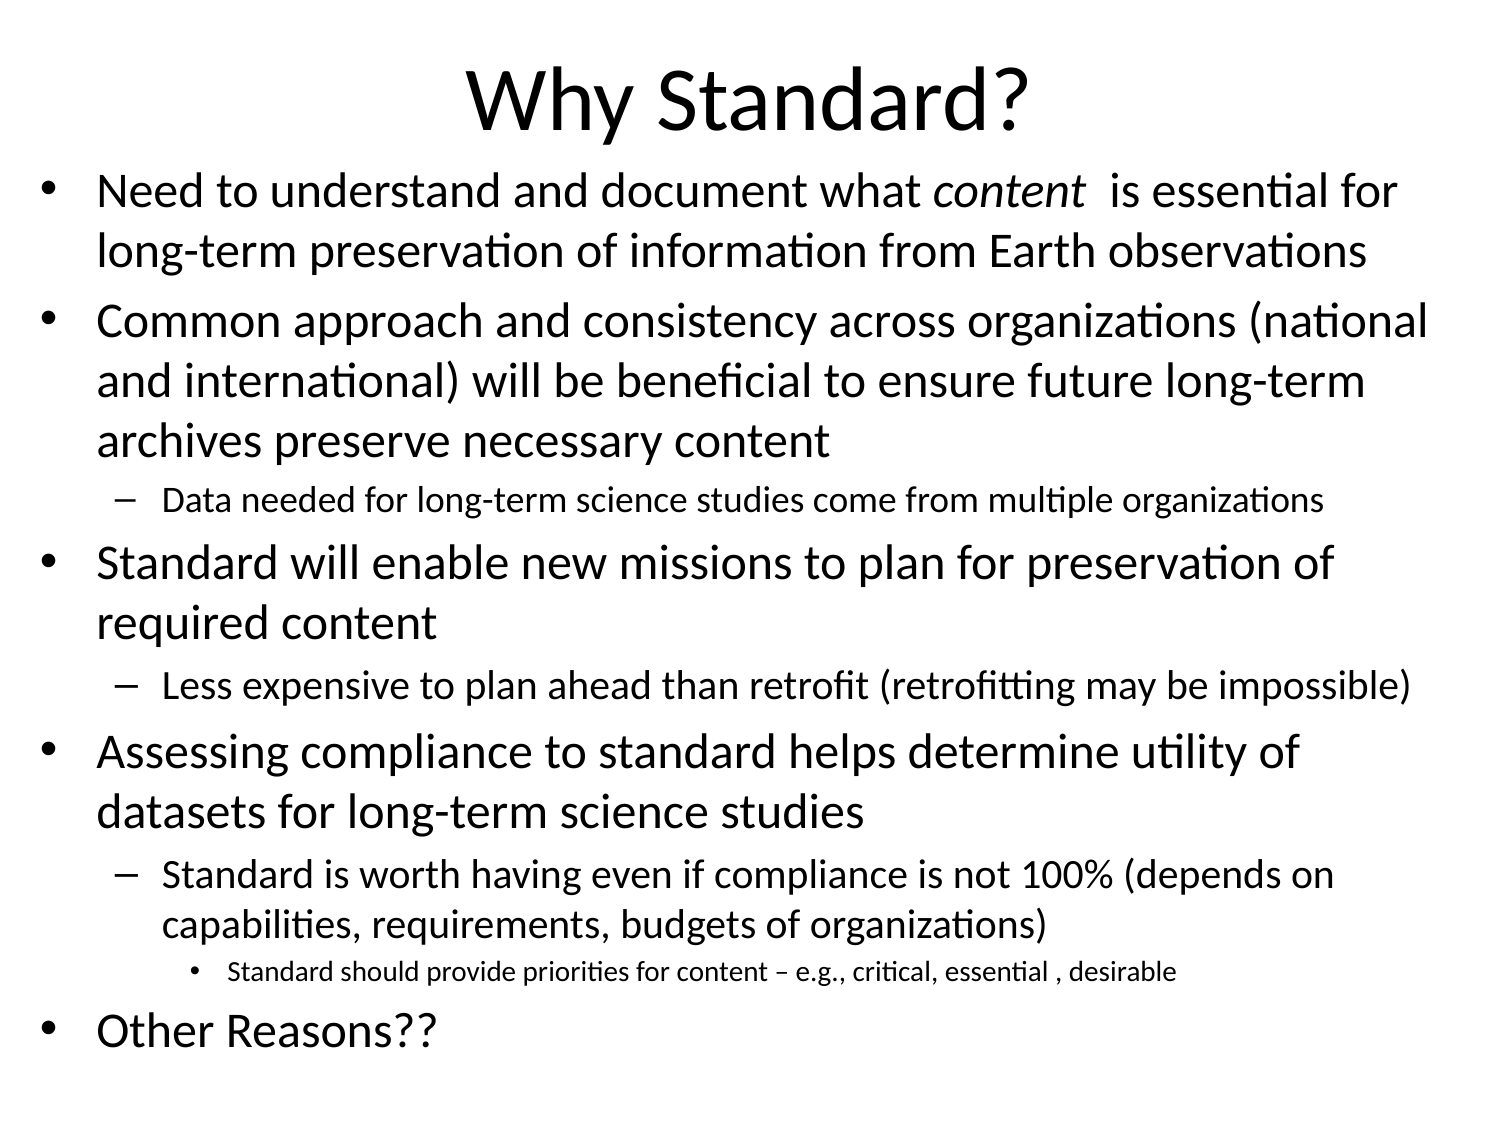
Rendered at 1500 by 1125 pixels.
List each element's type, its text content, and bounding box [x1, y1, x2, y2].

list Need to understand and document what content is essential for long-term preservation of information from Earth observations Common approach and consistency across organizations (national and international) will be beneficial to ensure future long-term archives preserve necessary content Data needed for long-term science studies come from multiple organizations Standard will enable new missions to plan for preservation of required content Less expensive to plan ahead than retrofit (retrofitting may be impossible) Assessing compliance to standard helps determine utility of datasets for long-term science studies Standard is worth having even if compliance is not 100% (depends on capabilities, requirements, budgets of organizations) Standard should provide priorities for content – e.g., critical, essential , desirable Other Reasons?? [24, 149, 1476, 1088]
title Why Standard? [74, 0, 1426, 149]
